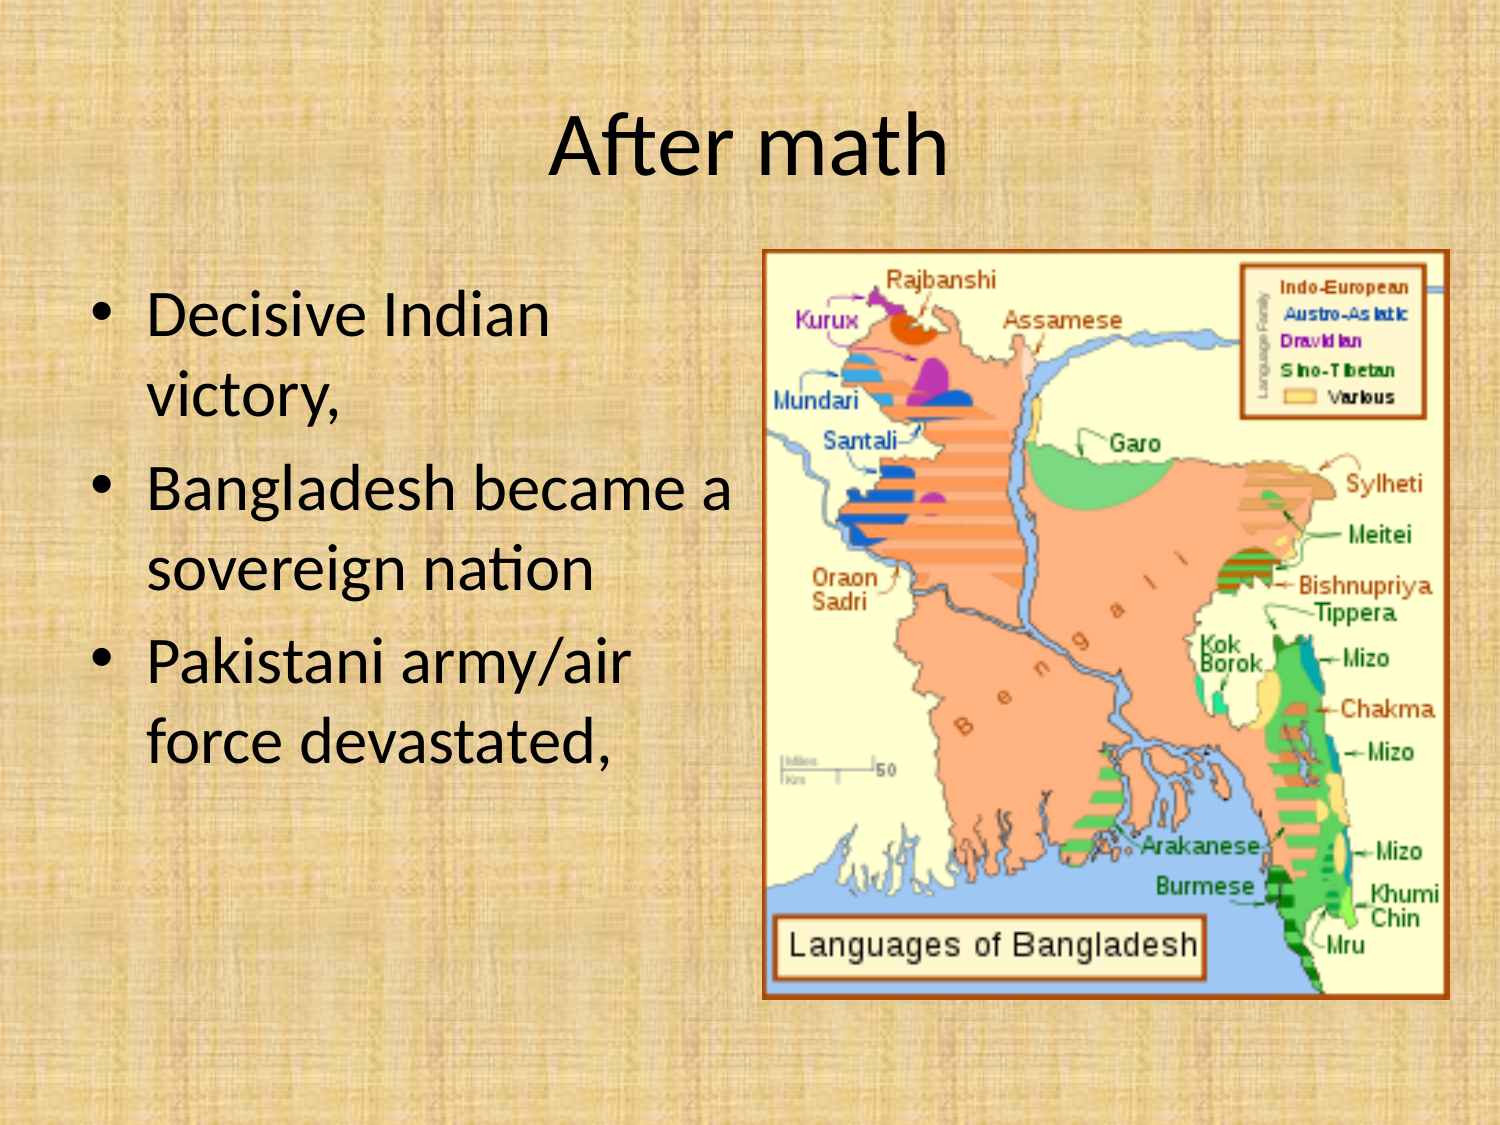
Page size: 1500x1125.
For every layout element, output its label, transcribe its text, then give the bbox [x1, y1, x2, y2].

title After math [75, 45, 1425, 233]
picture [0, 0, 1500, 1125]
list Decisive Indian victory, Bangladesh became a sovereign nation Pakistani army/air force devastated, [75, 262, 759, 1005]
